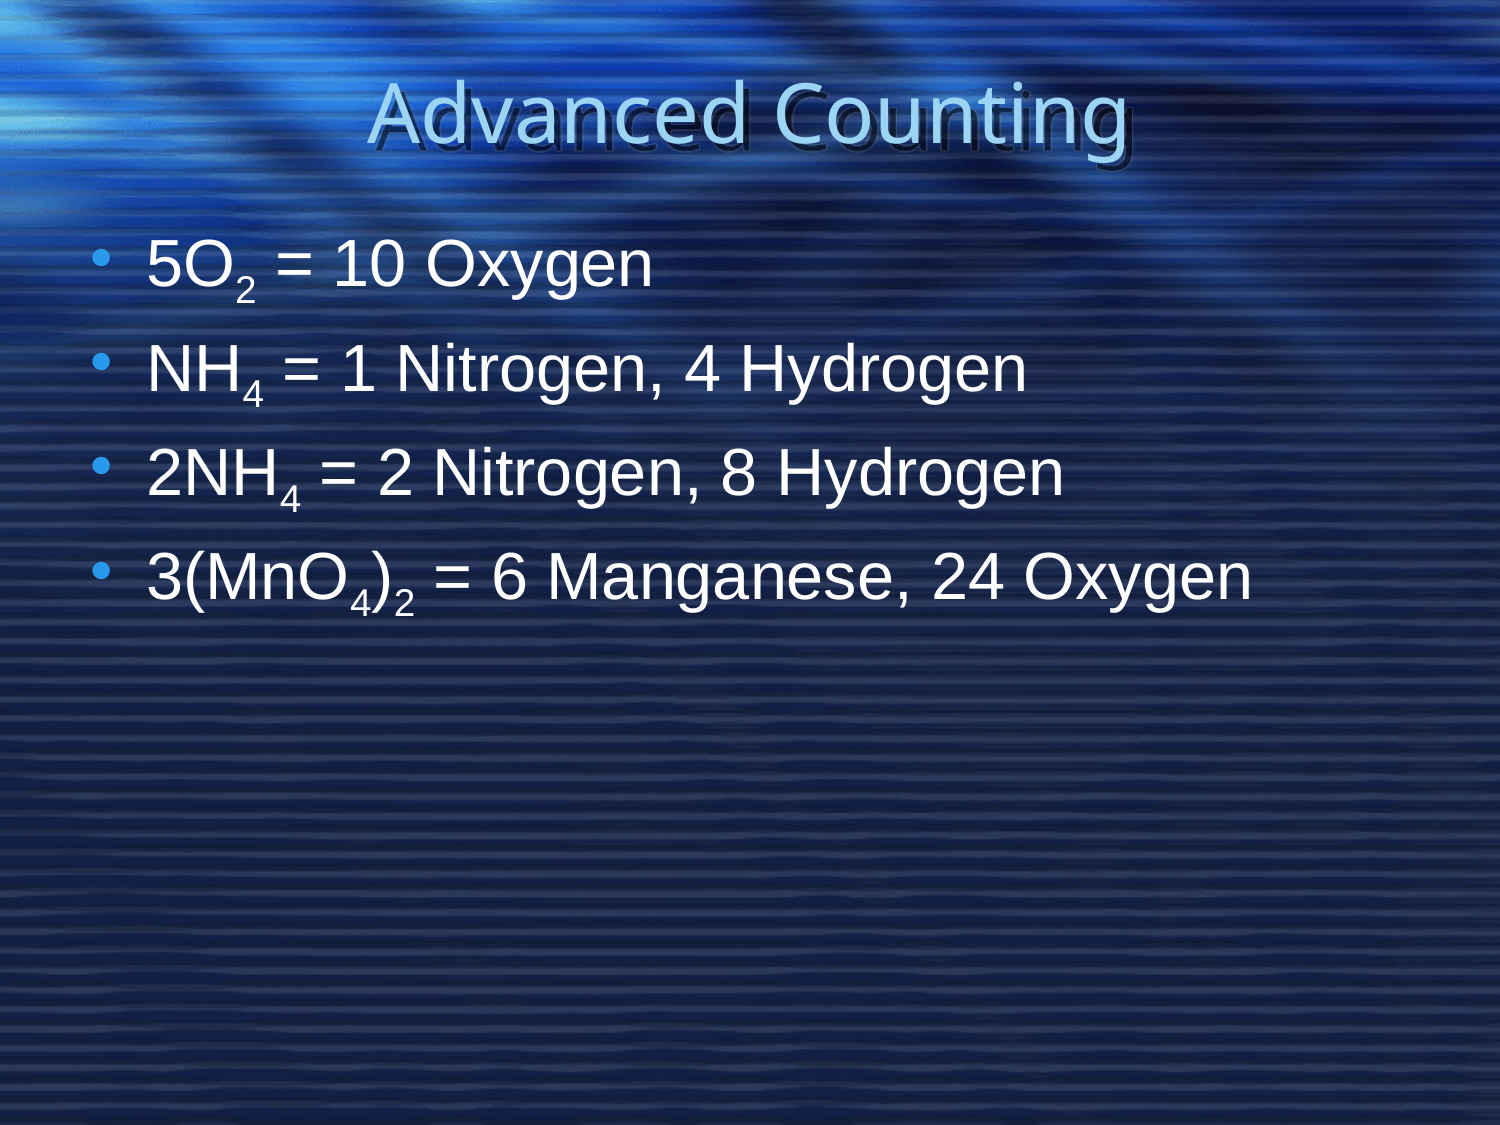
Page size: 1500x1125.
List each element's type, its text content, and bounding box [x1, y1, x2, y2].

title Advanced Counting [74, 44, 1426, 176]
list 5O2 = 10 Oxygen NH4 = 1 Nitrogen, 4 Hydrogen 2NH4 = 2 Nitrogen, 8 Hydrogen 3(MnO4)2 = 6 Manganese, 24 Oxygen [74, 212, 1426, 1006]
picture [0, 0, 1500, 1125]
